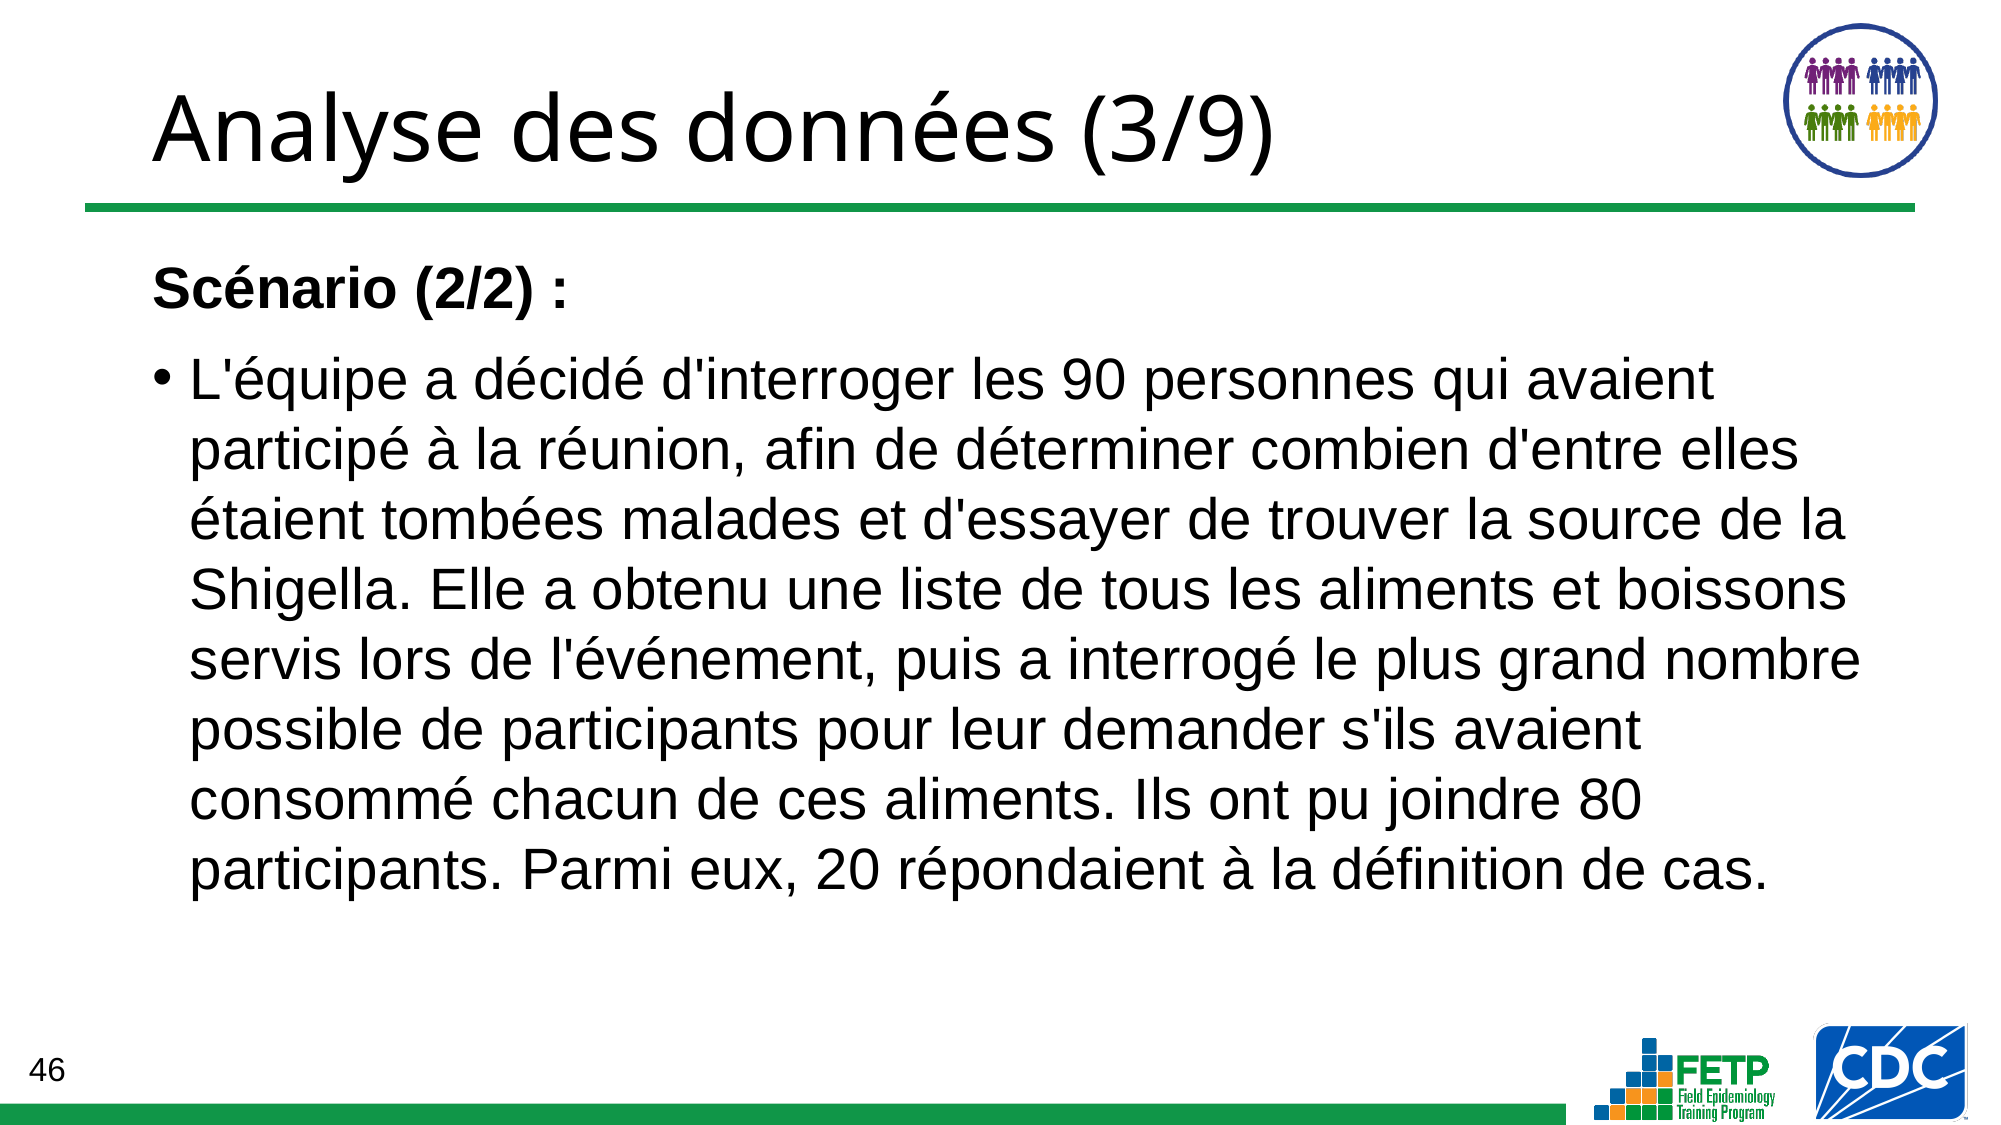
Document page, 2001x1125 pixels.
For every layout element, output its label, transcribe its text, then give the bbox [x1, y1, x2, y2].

picture [1594, 1038, 1775, 1122]
picture [1783, 23, 1938, 178]
list Scénario (2/2) : L'équipe a décidé d'interroger les 90 personnes qui avaient participé à la réunion, afin de déterminer combien d'entre elles étaient tombées malades et d'essayer de trouver la source de la Shigella. Elle a obtenu une liste de tous les aliments et boissons servis lors de l'événement, puis a interrogé le plus grand nombre possible de participants pour leur demander s'ils avaient consommé chacun de ces aliments. Ils ont pu joindre 80 participants. Parmi eux, 20 répondaient à la définition de cas. [137, 242, 1913, 1004]
text_box Analyse des données (3/9) [137, 46, 1863, 189]
picture [1813, 1023, 1968, 1122]
